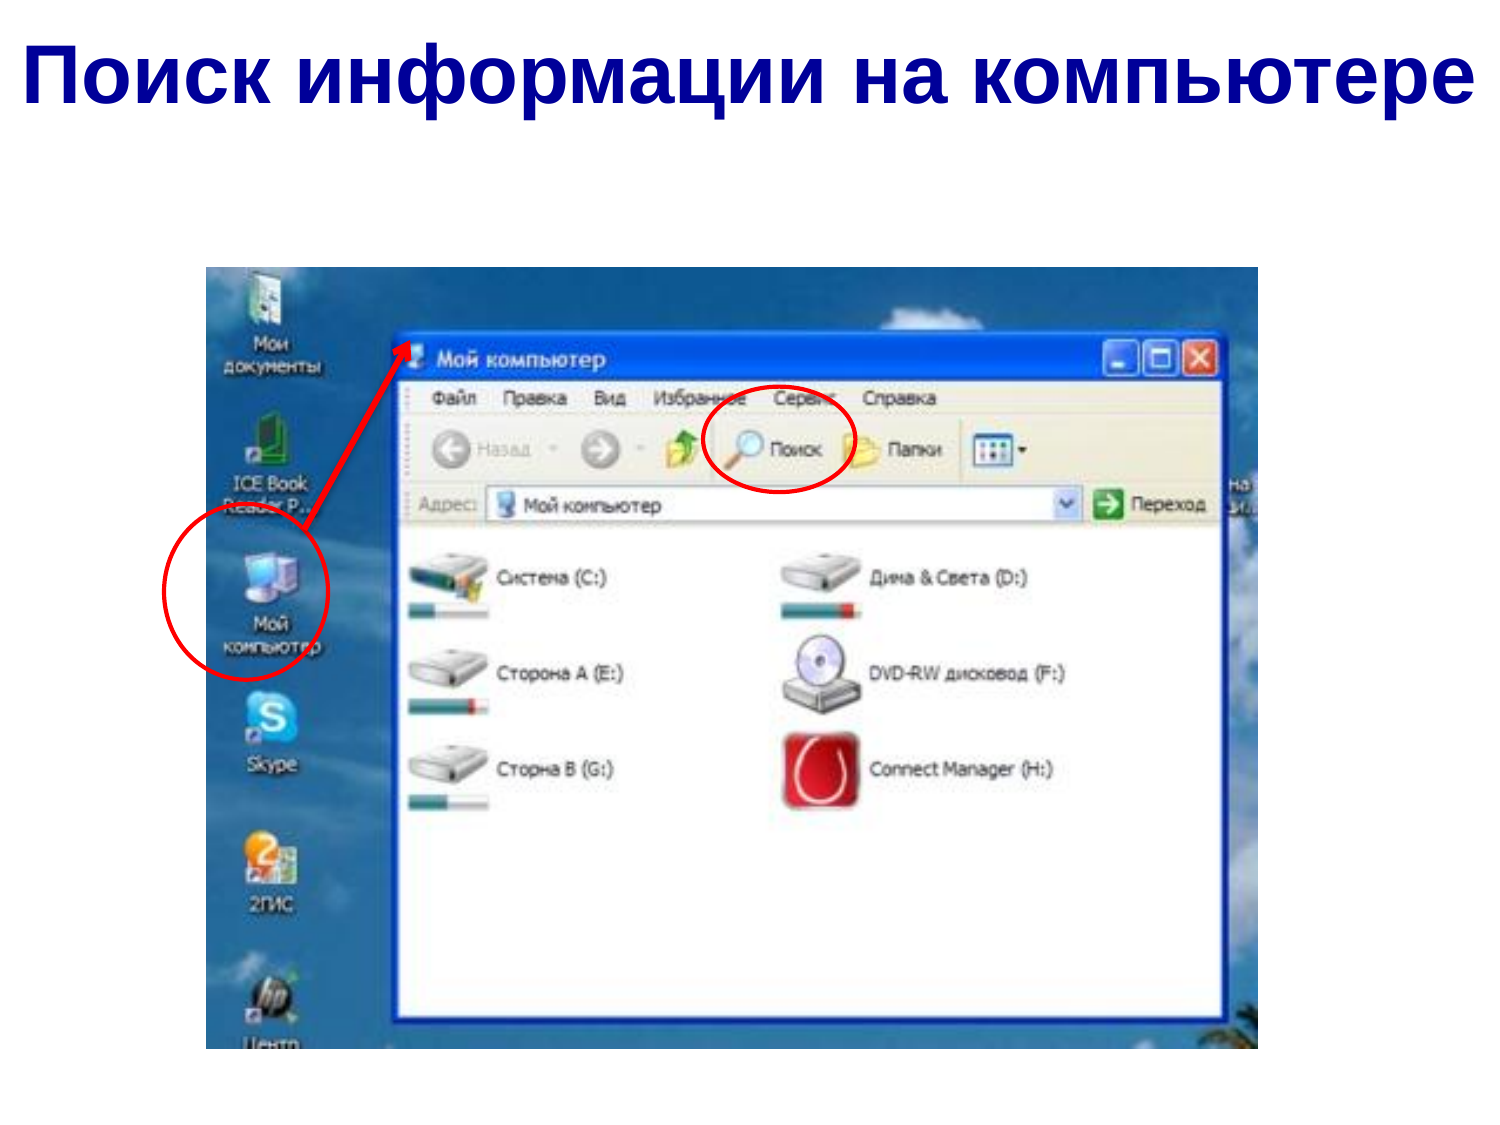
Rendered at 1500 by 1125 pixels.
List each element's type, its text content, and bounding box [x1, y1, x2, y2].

title Поиск информации на компьютере [0, 0, 1500, 140]
text_box [161, 515, 201, 668]
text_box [261, 381, 453, 489]
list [206, 266, 1258, 1049]
